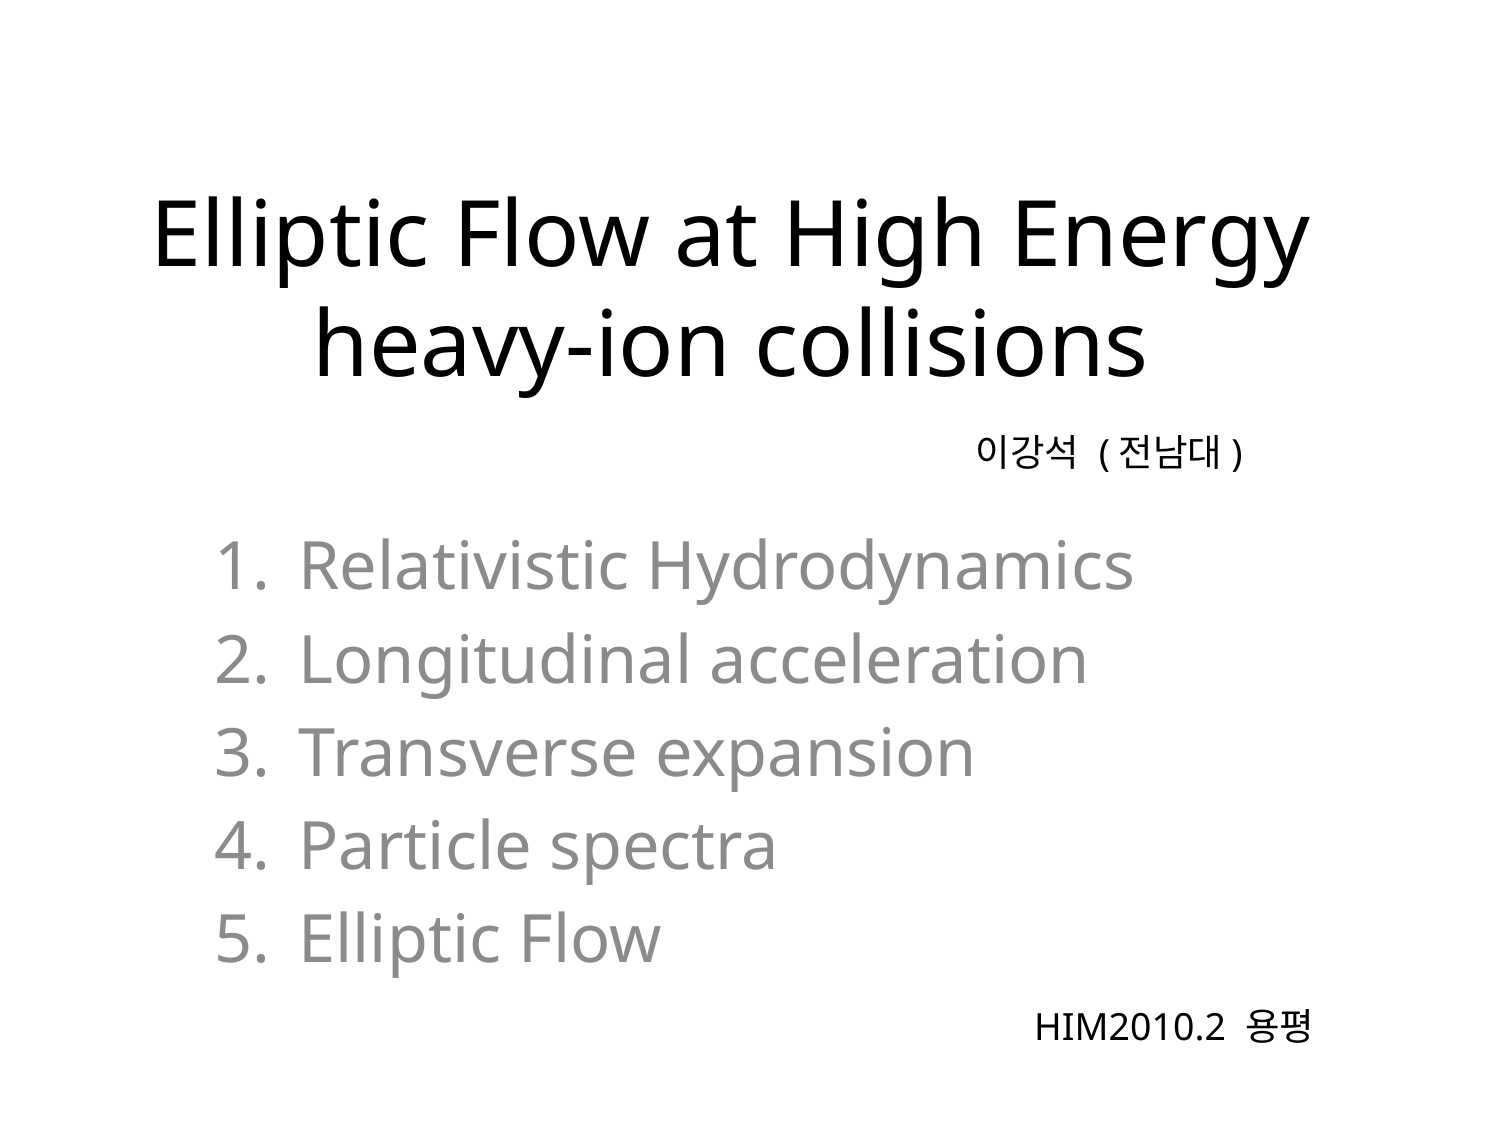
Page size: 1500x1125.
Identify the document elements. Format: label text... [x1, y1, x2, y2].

text_box 이강석 (전남대) [960, 421, 1465, 482]
subtitle Relativistic Hydrodynamics Longitudinal acceleration Transverse expansion Particle spectra Elliptic Flow [199, 515, 1334, 1004]
text_box HIM2010.2 용평 [1019, 996, 1383, 1056]
title Elliptic Flow at High Energy heavy-ion collisions [93, 164, 1369, 406]
